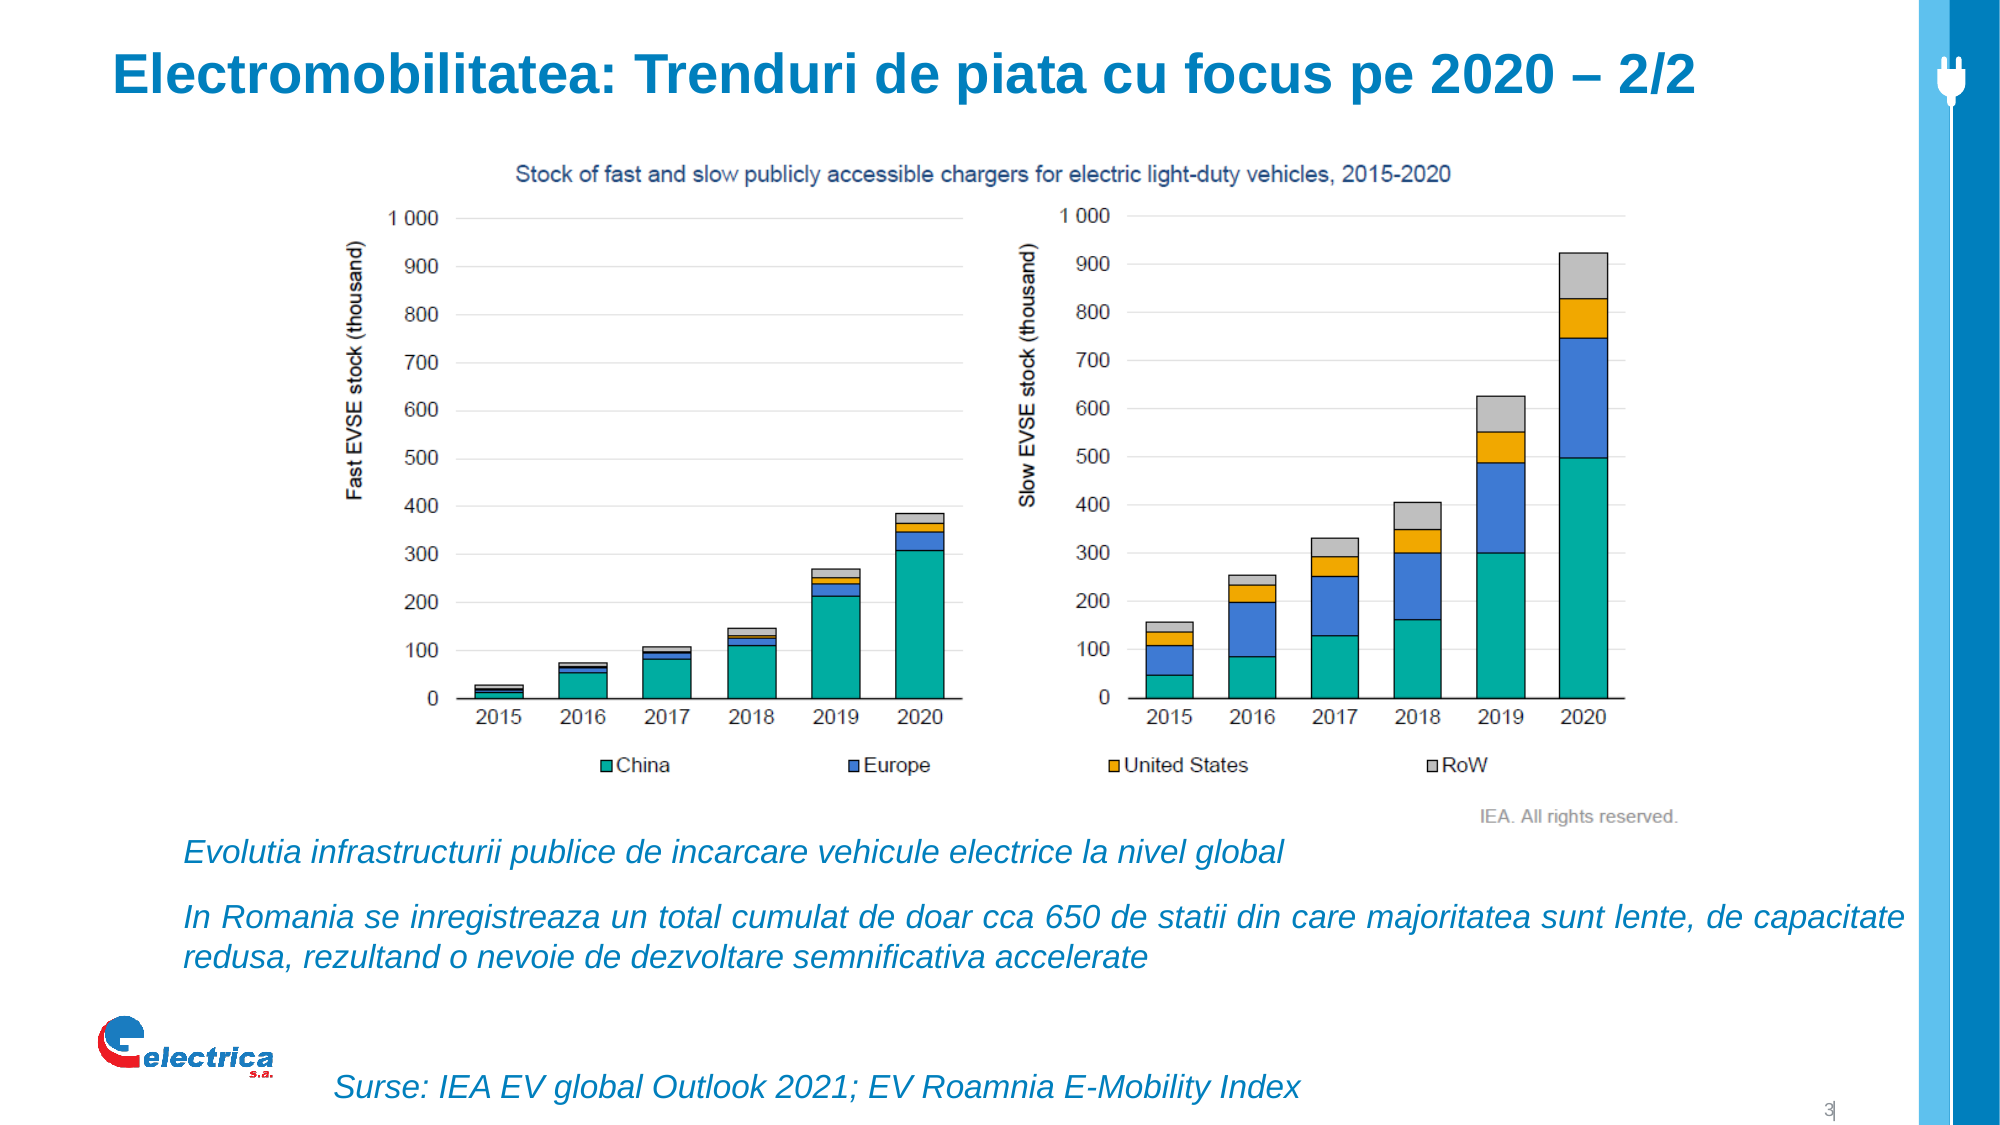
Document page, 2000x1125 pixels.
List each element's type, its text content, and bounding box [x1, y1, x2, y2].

picture [329, 155, 1690, 833]
list Evolutia infrastructurii publice de incarcare vehicule electrice la nivel global In Romania se inregistreaza un total cumulat de doar cca 650 de statii din care majoritatea sunt lente, de capacitate redusa, rezultand o nevoie de dezvoltare semnificativa accelerate Surse: IEA EV global Outlook 2021; EV Roamnia E-Mobility Index [183, 830, 1909, 1109]
title Electromobilitatea: Trenduri de piata cu focus pe 2020 – 2/2 [112, 44, 1825, 116]
picture [97, 1015, 183, 1078]
